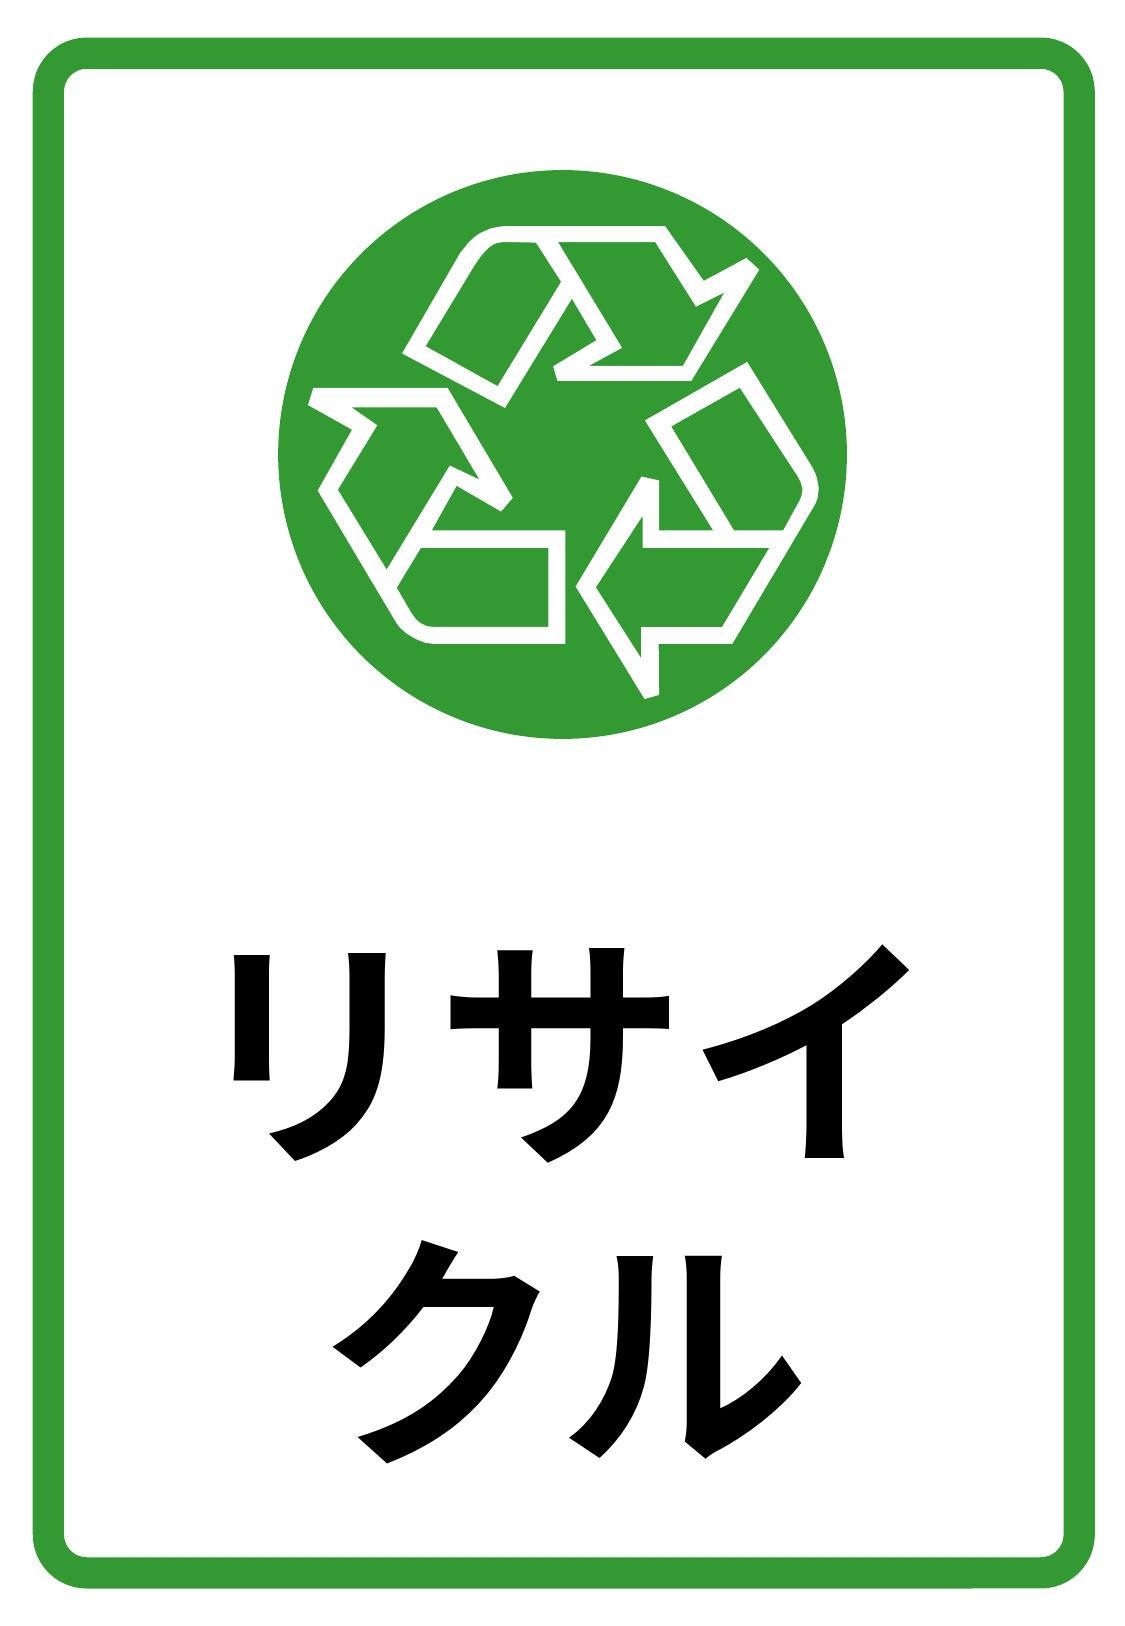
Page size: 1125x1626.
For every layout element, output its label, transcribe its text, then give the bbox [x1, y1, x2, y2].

text_box [46, 1505, 1082, 1576]
text_box [46, 51, 1082, 890]
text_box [277, 169, 848, 740]
text_box リサイ クル [0, 890, 1125, 1505]
